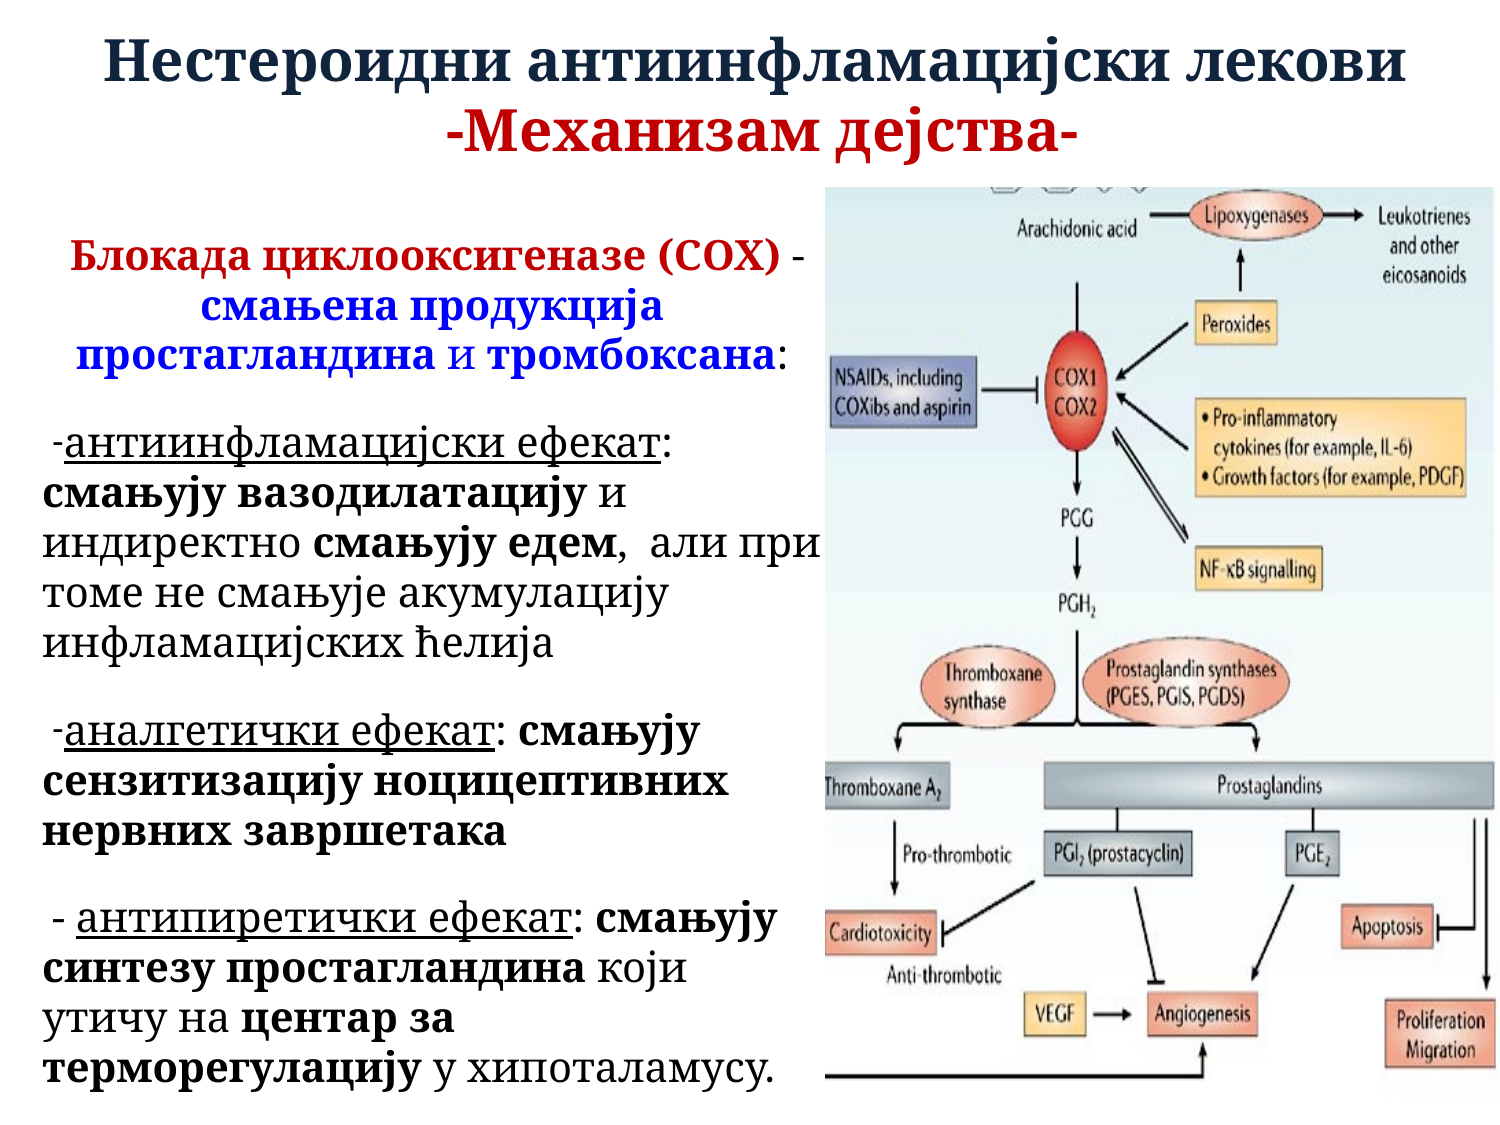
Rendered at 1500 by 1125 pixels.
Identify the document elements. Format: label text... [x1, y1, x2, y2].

title Нестероидни антиинфламацијски лекови -Механизам дејства- [87, 0, 1438, 185]
list Блокада циклооксигеназе (COX) - смањена продукција простагландина и тромбоксана: антиинфламацијски ефекат: смањују вазодилатацију и индиректно смањују едем, али при томе не смањује акумулацију инфламацијских ћелија аналгетички ефекат: смањују сензитизацију ноцицептивних нервних завршетака - антипиретички ефекат: смањују синтезу простагландина који утичу на центар за терморегулацију у хипоталамусу. [0, 162, 838, 1125]
picture [824, 187, 1500, 1101]
